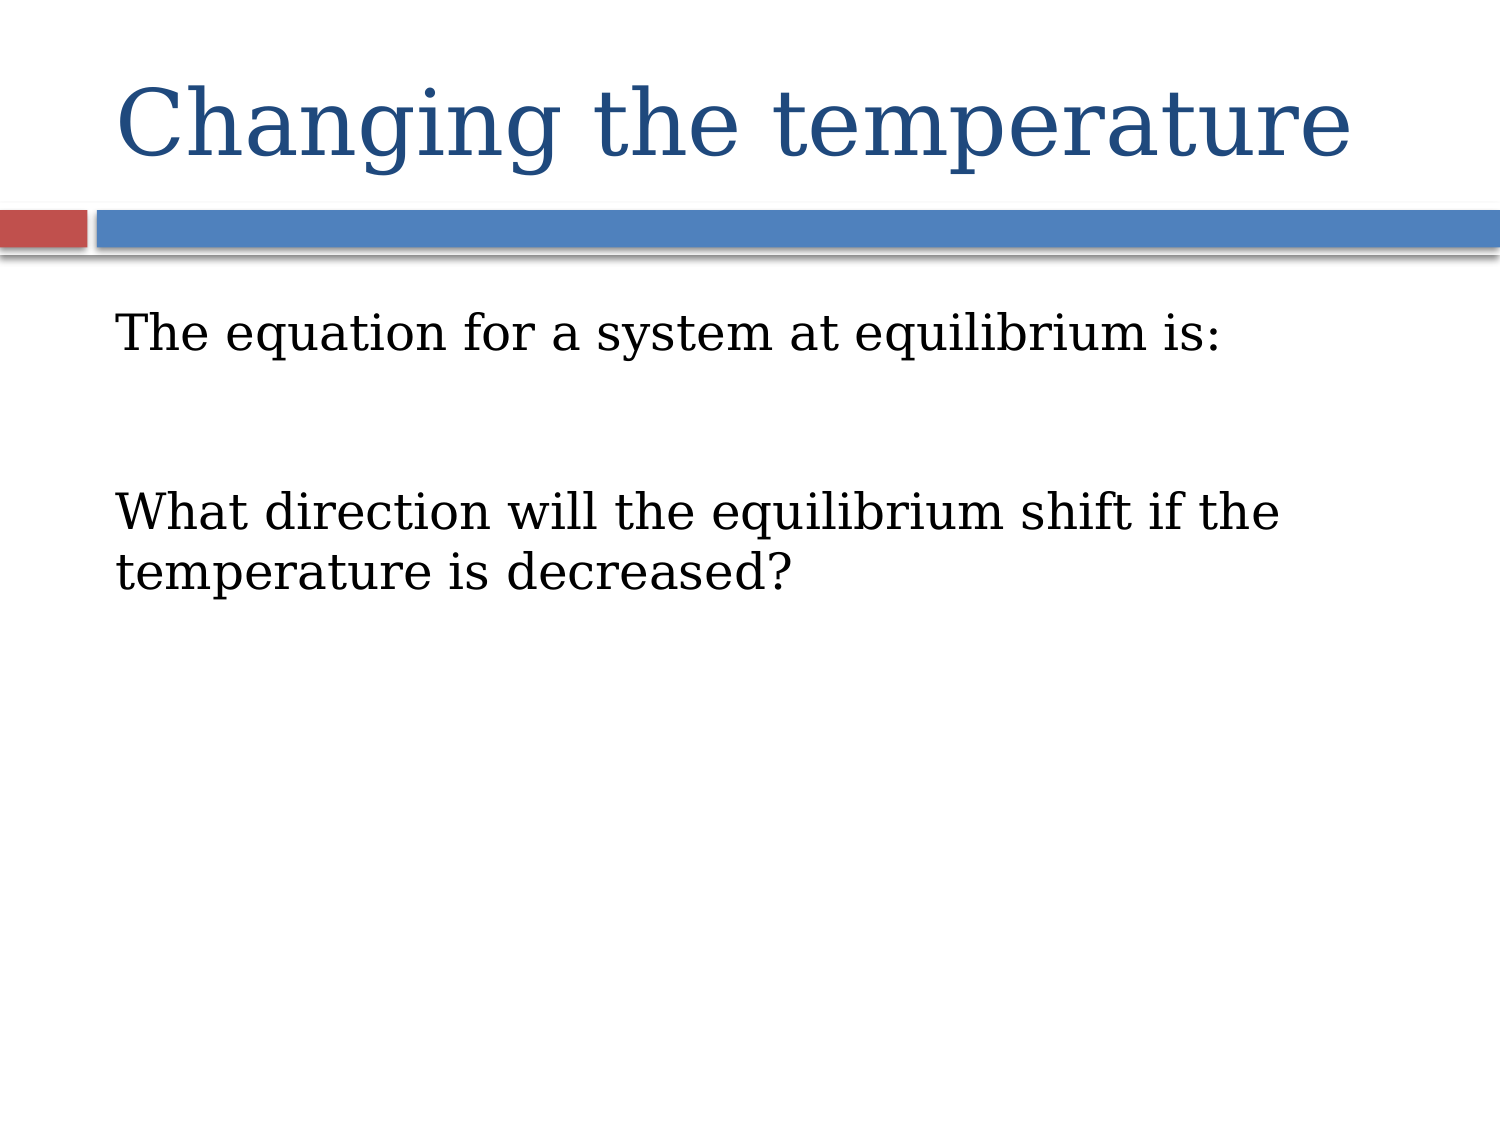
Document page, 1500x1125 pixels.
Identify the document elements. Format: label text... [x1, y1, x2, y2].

title Changing the temperature [100, 37, 1438, 200]
